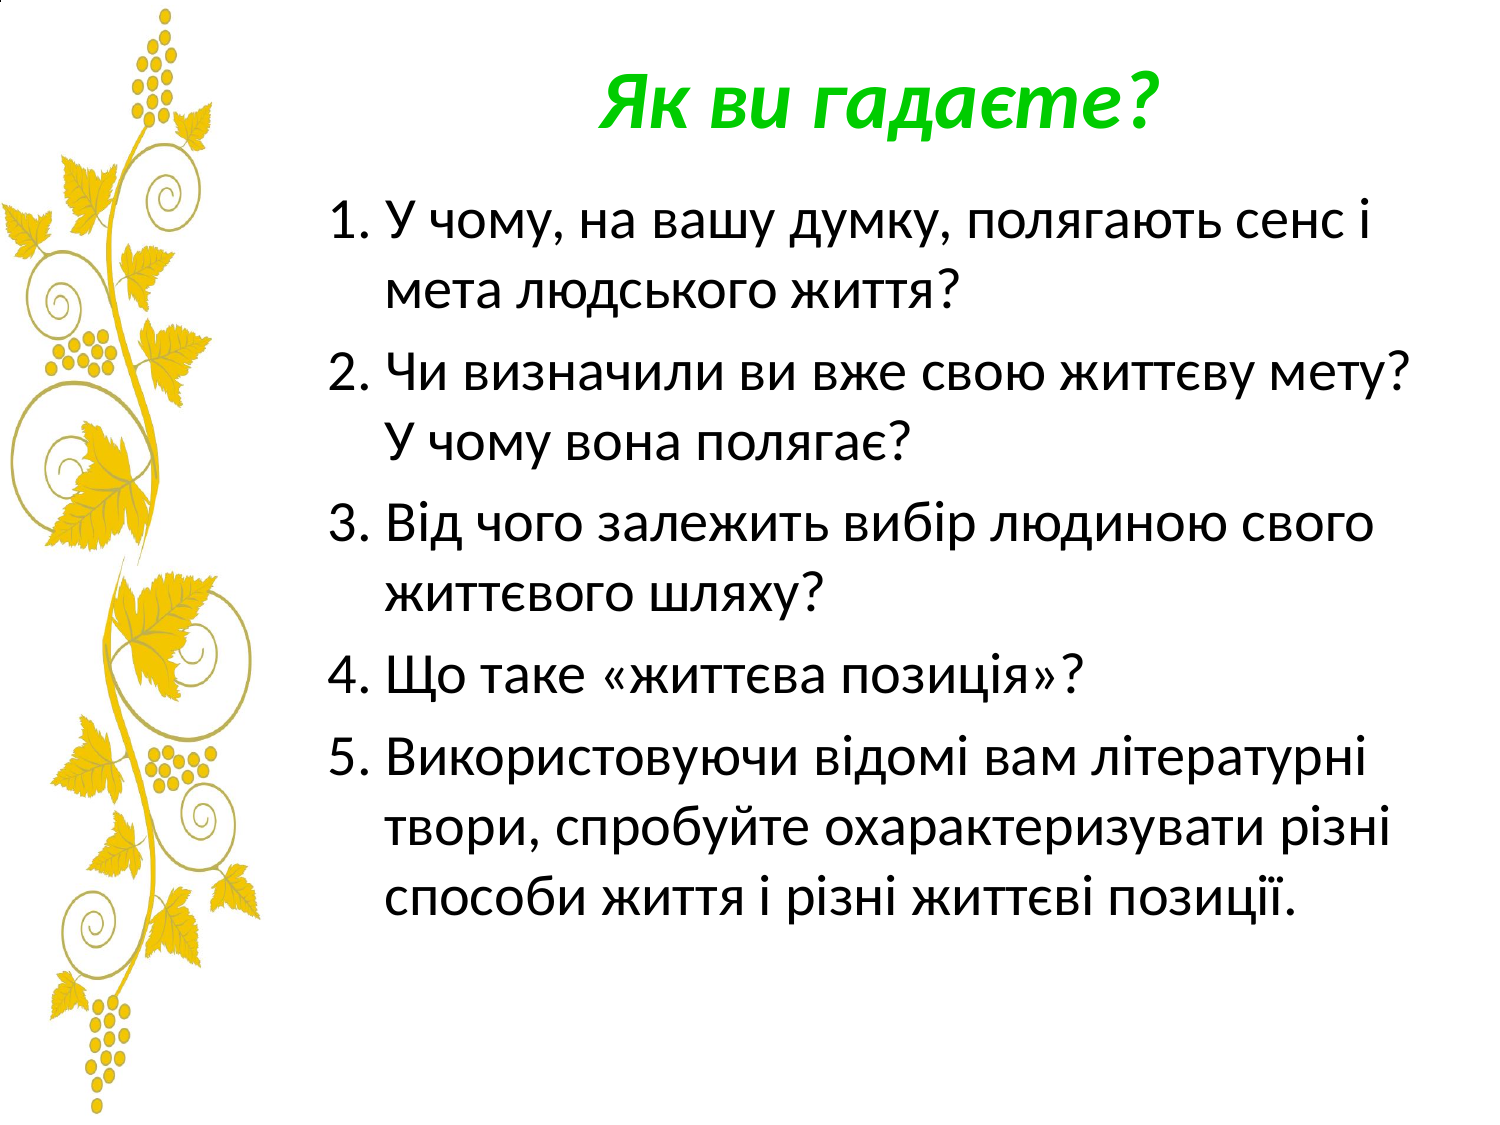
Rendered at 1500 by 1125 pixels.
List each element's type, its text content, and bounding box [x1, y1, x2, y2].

list 1. У чому, на вашу думку, полягають сенс і мета людського життя? 2. Чи визначили ви вже свою життєву мету? У чому вона полягає? 3. Від чого залежить вибір людиною свого життєвого шляху? 4. Що таке «життєва позиція»? 5. Використовуючи відомі вам літературні твори, спробуйте охарактеризувати різні способи життя і різні життєві позиції. [312, 172, 1447, 1094]
picture [0, 0, 266, 1125]
title Як ви гадаєте? [301, 31, 1461, 159]
